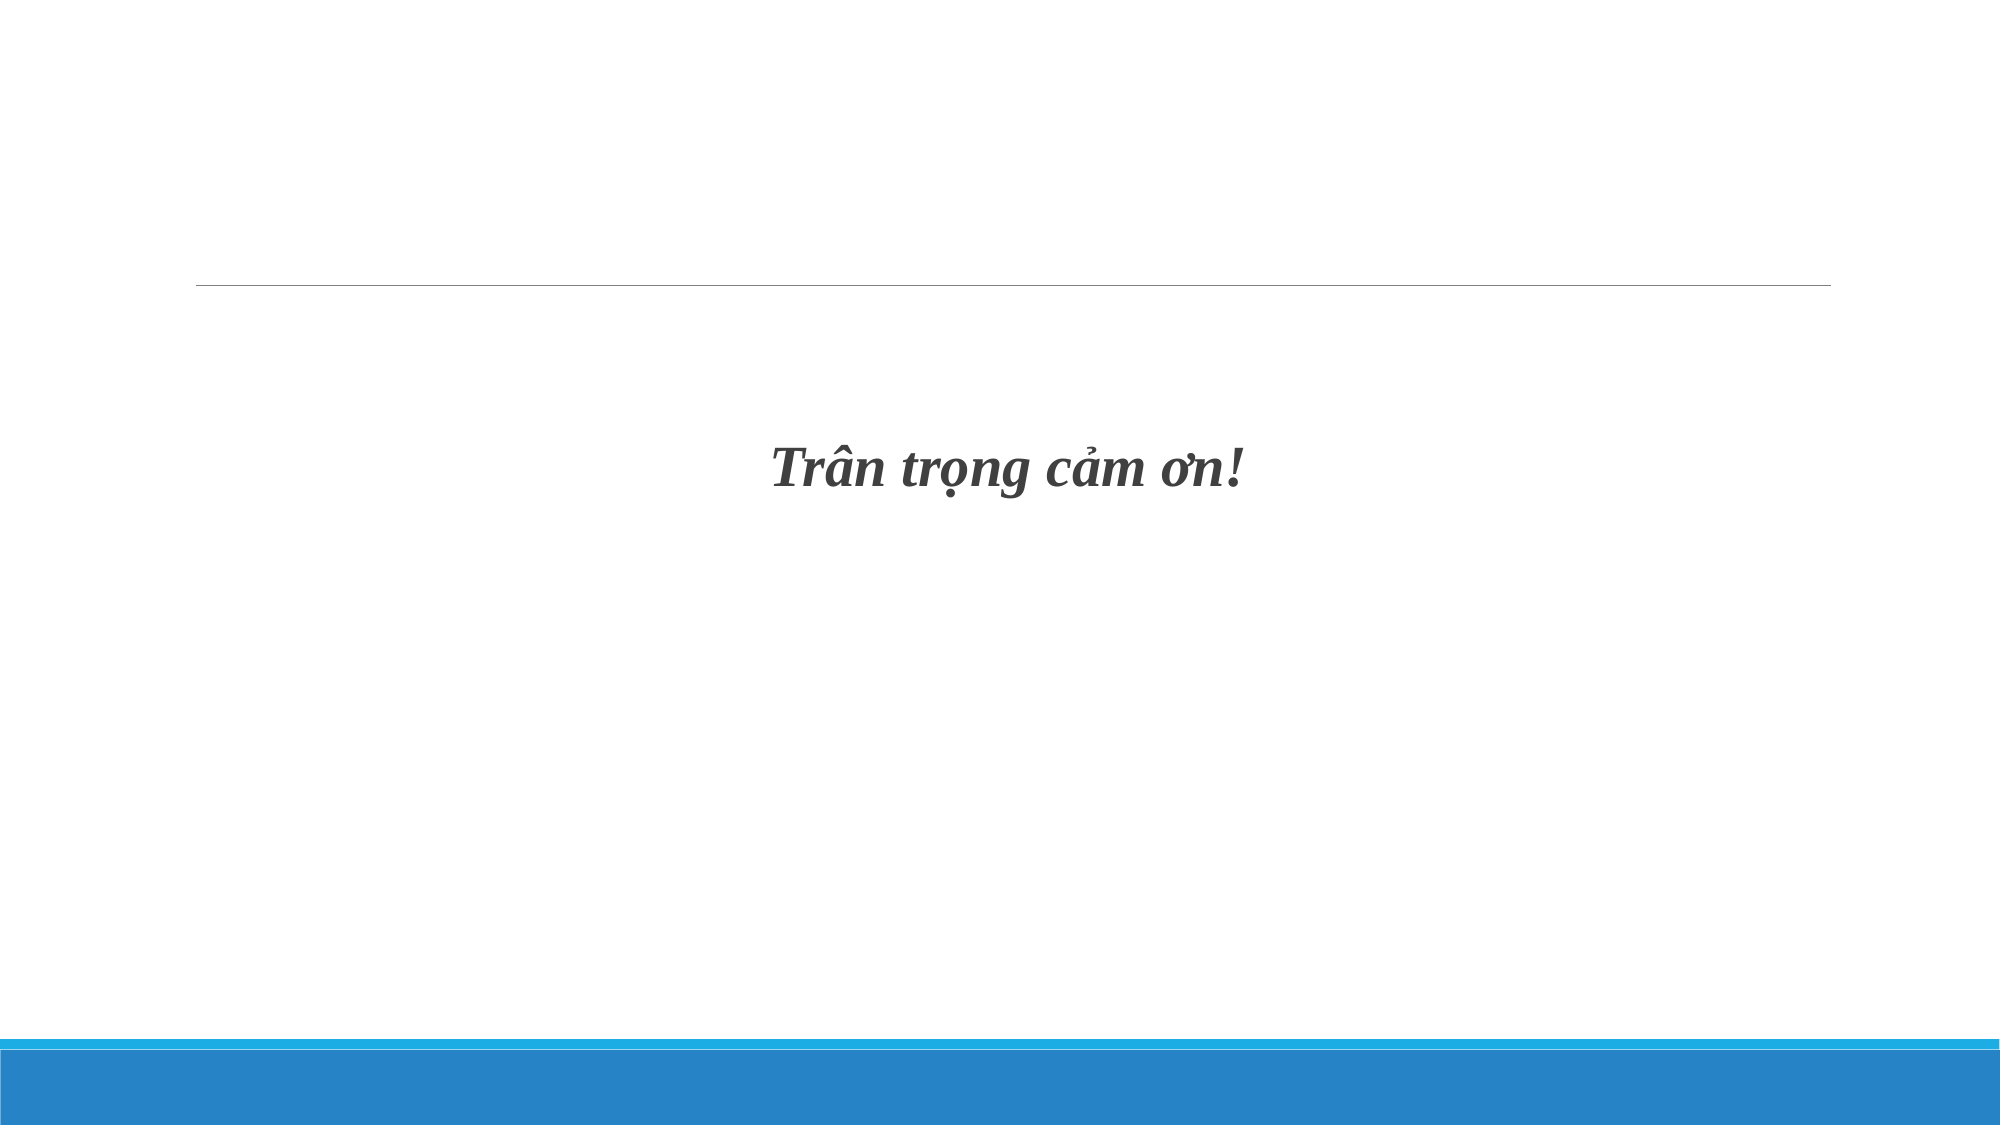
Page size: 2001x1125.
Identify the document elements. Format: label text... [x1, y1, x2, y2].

list Trân trọng cảm ơn! [503, 428, 1499, 522]
